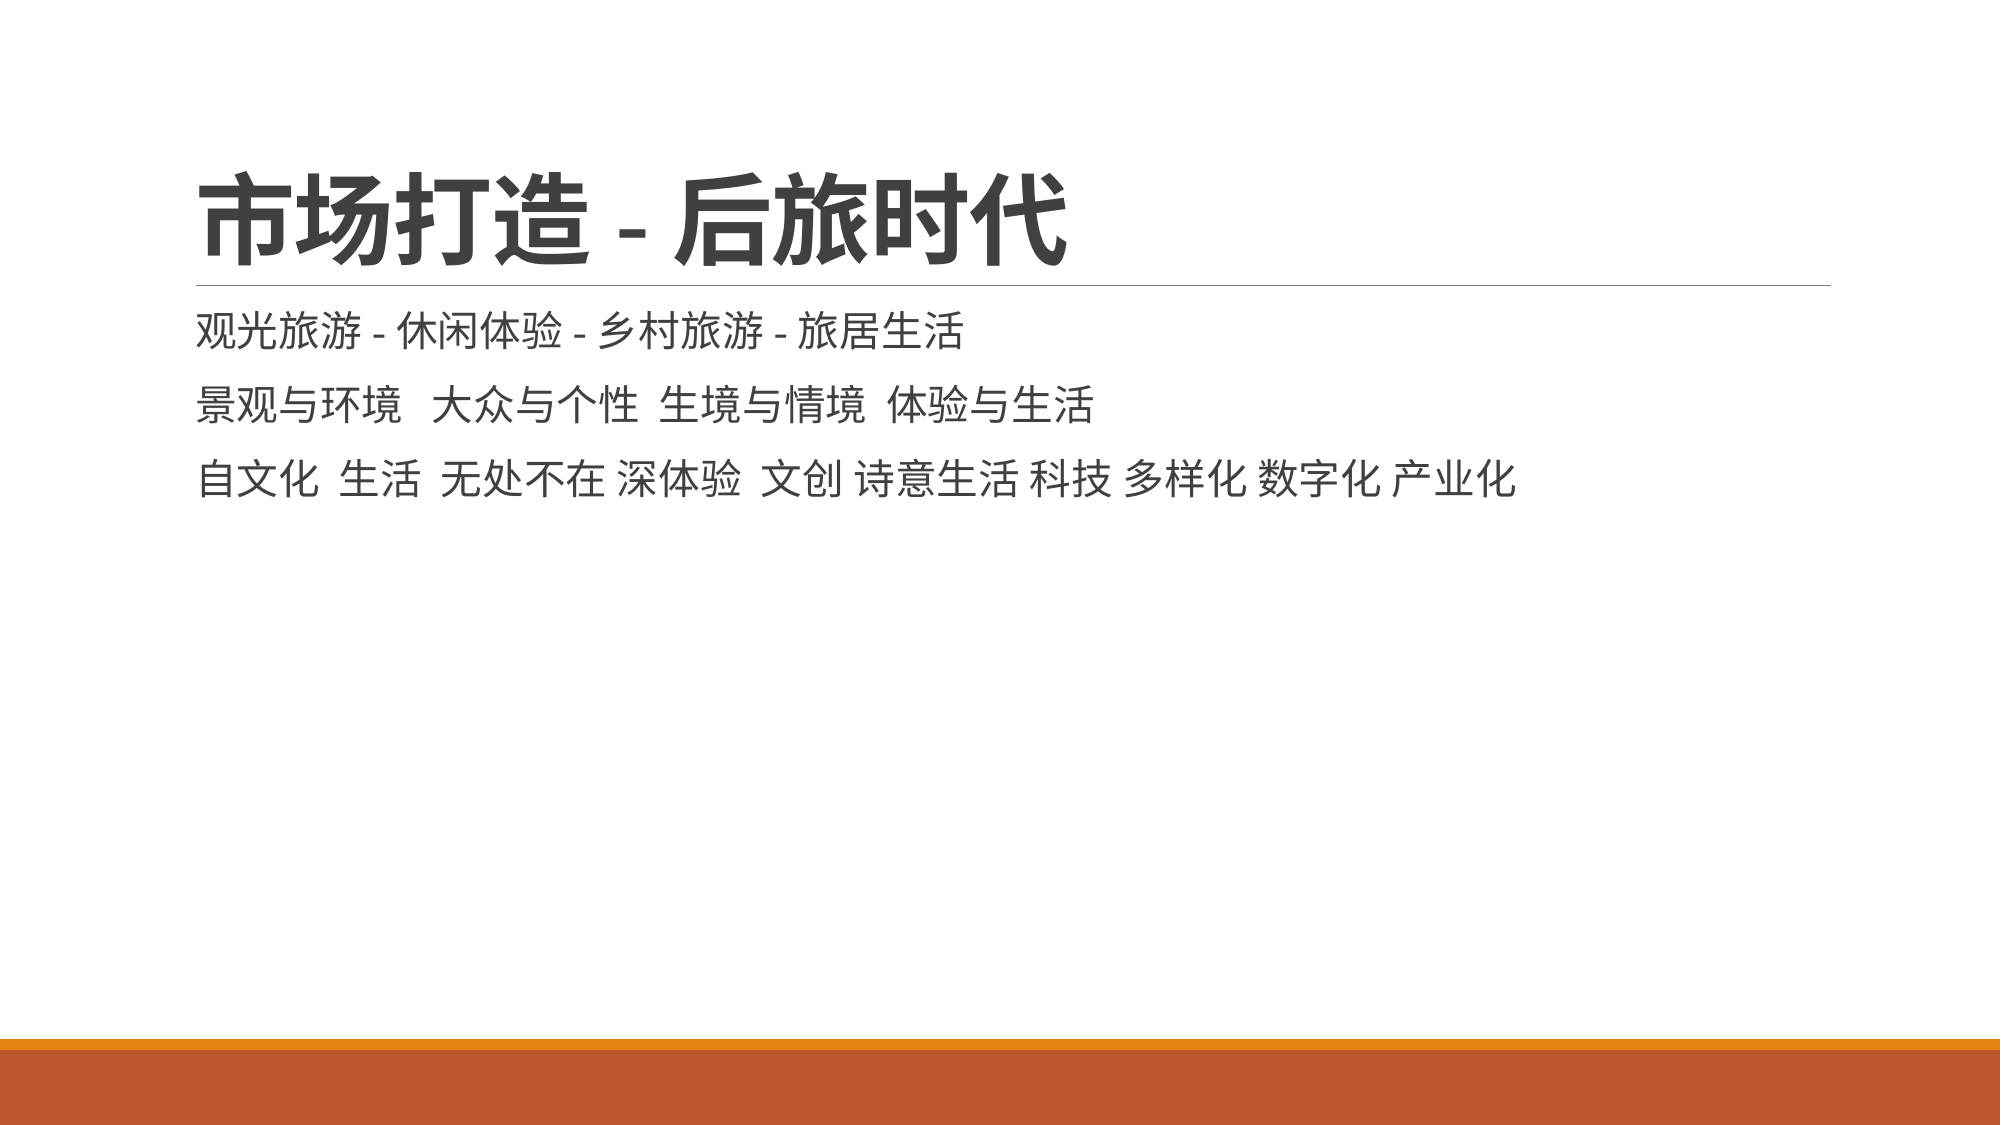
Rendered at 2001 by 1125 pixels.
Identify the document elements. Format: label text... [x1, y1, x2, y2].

list 观光旅游-休闲体验-乡村旅游-旅居生活 景观与环境 大众与个性 生境与情境 体验与生活 自文化 生活 无处不在 深体验 文创 诗意生活 科技 多样化 数字化 产业化 [180, 302, 1830, 963]
title 市场打造-后旅时代 [180, 47, 1830, 285]
